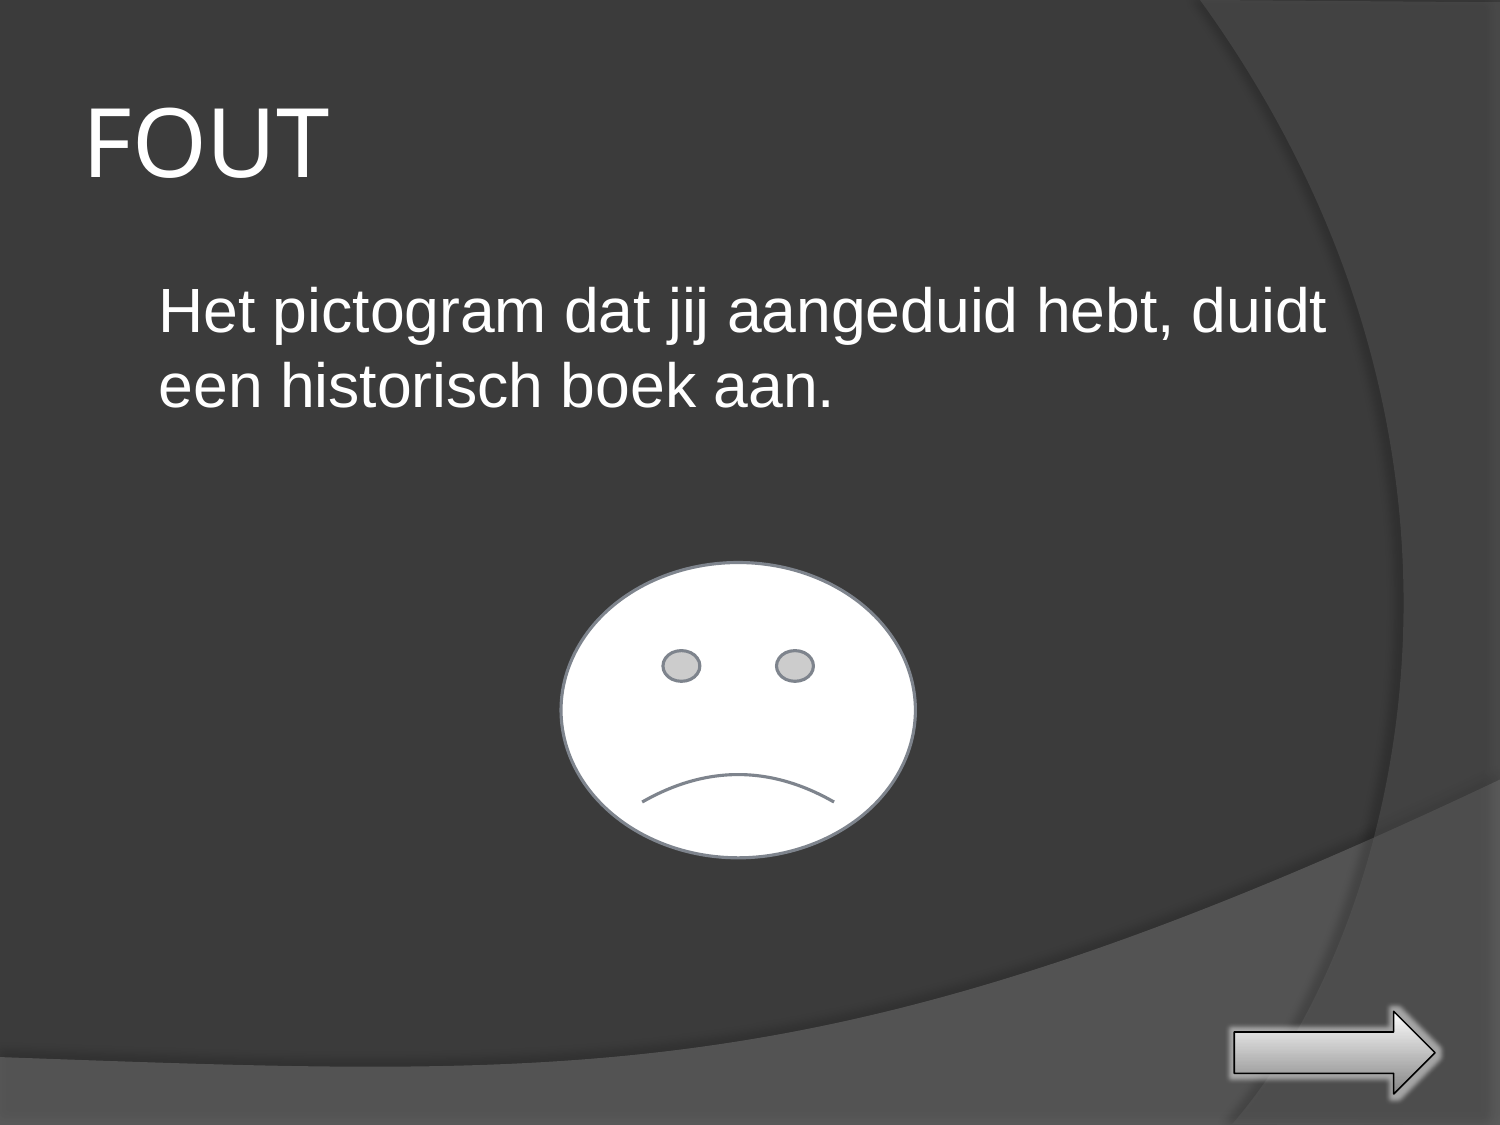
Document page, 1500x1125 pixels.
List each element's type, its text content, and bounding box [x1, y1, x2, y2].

title FOUT [75, 45, 1300, 233]
text_box [559, 560, 917, 860]
list Het pictogram dat jij aangeduid hebt, duidt een historisch boek aan. [75, 262, 1425, 468]
text_box [1233, 1010, 1436, 1095]
